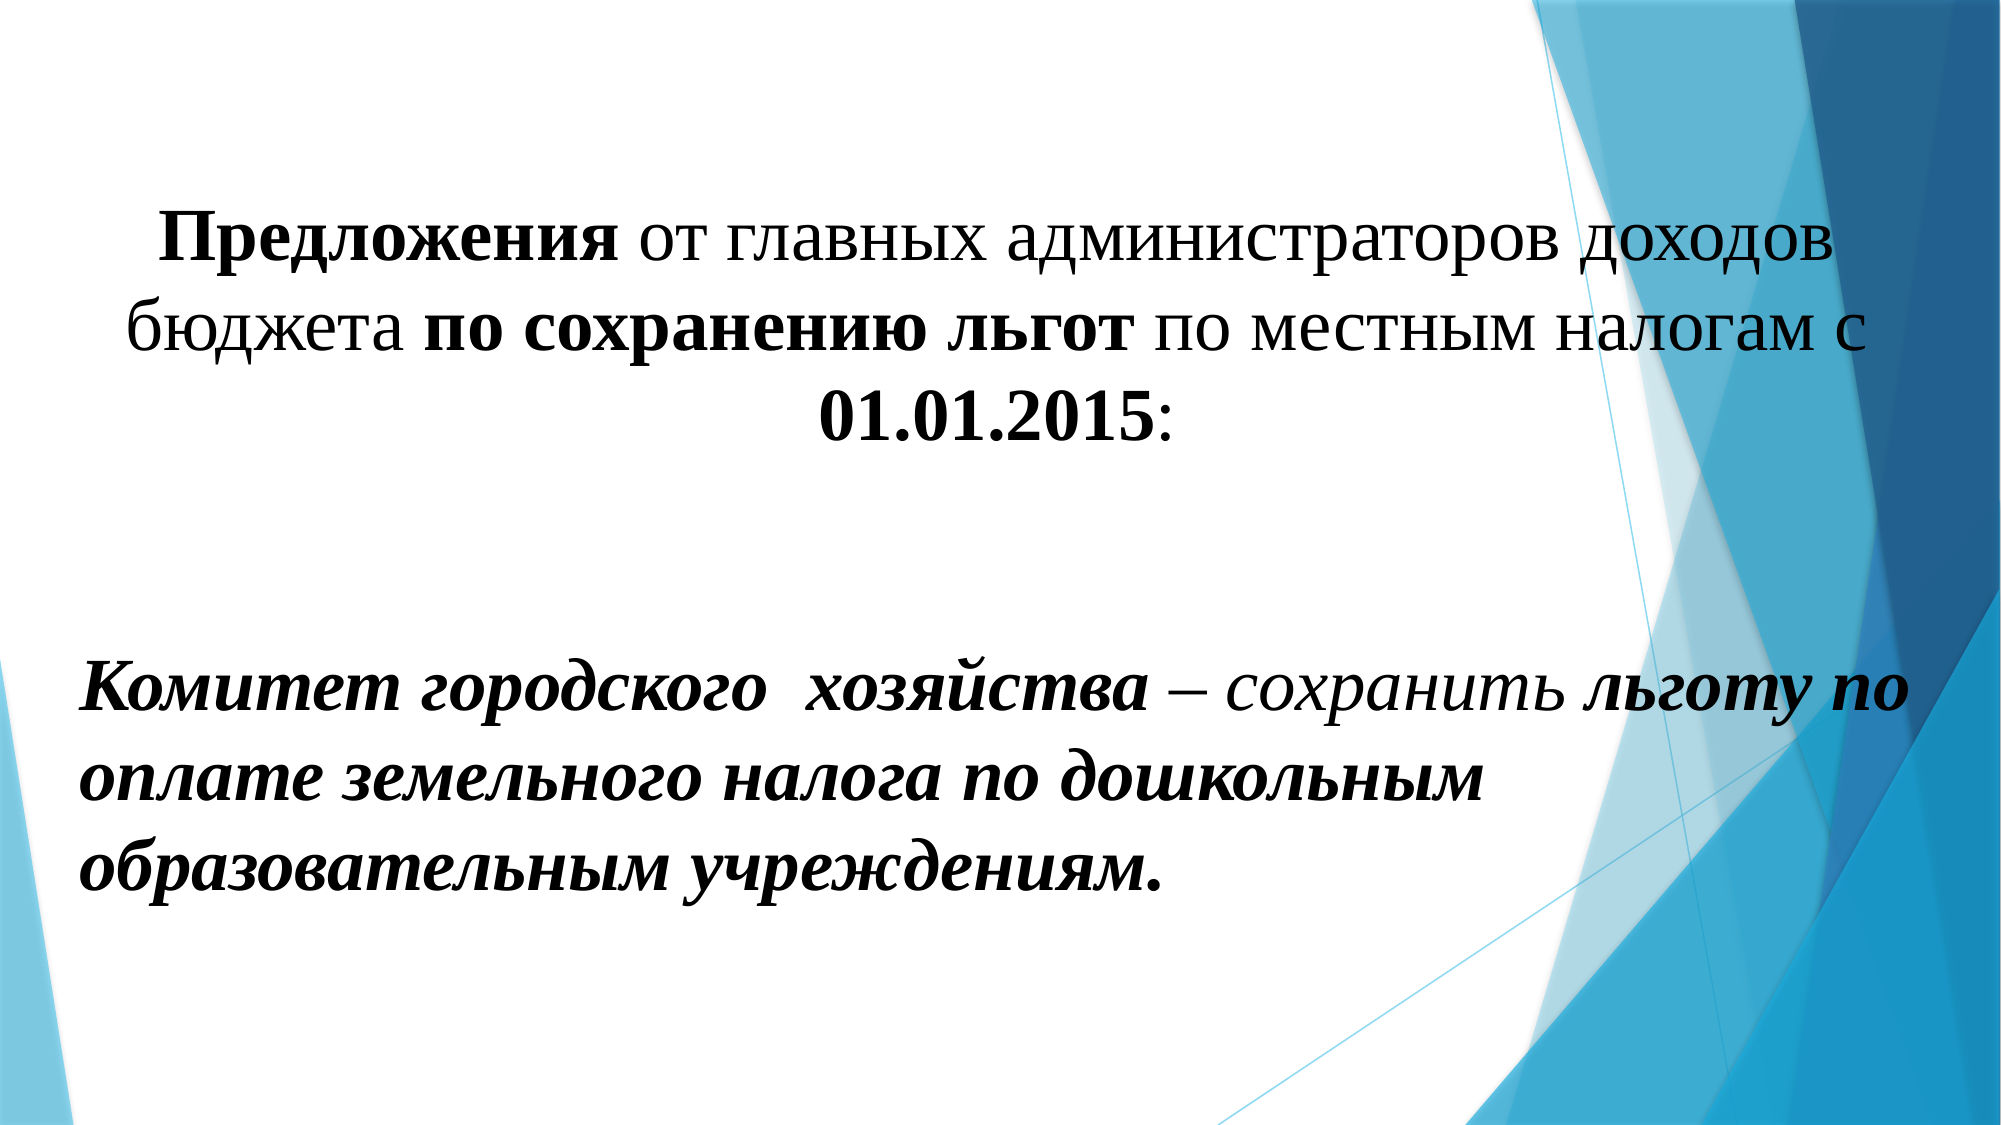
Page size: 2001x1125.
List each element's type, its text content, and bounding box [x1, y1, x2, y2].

text_box Предложения от главных администраторов доходов бюджета по сохранению льгот по местным налогам с 01.01.2015: Комитет городского хозяйства – сохранить льготу по оплате земельного налога по дошкольным образовательным учреждениям. [64, 178, 1931, 1004]
